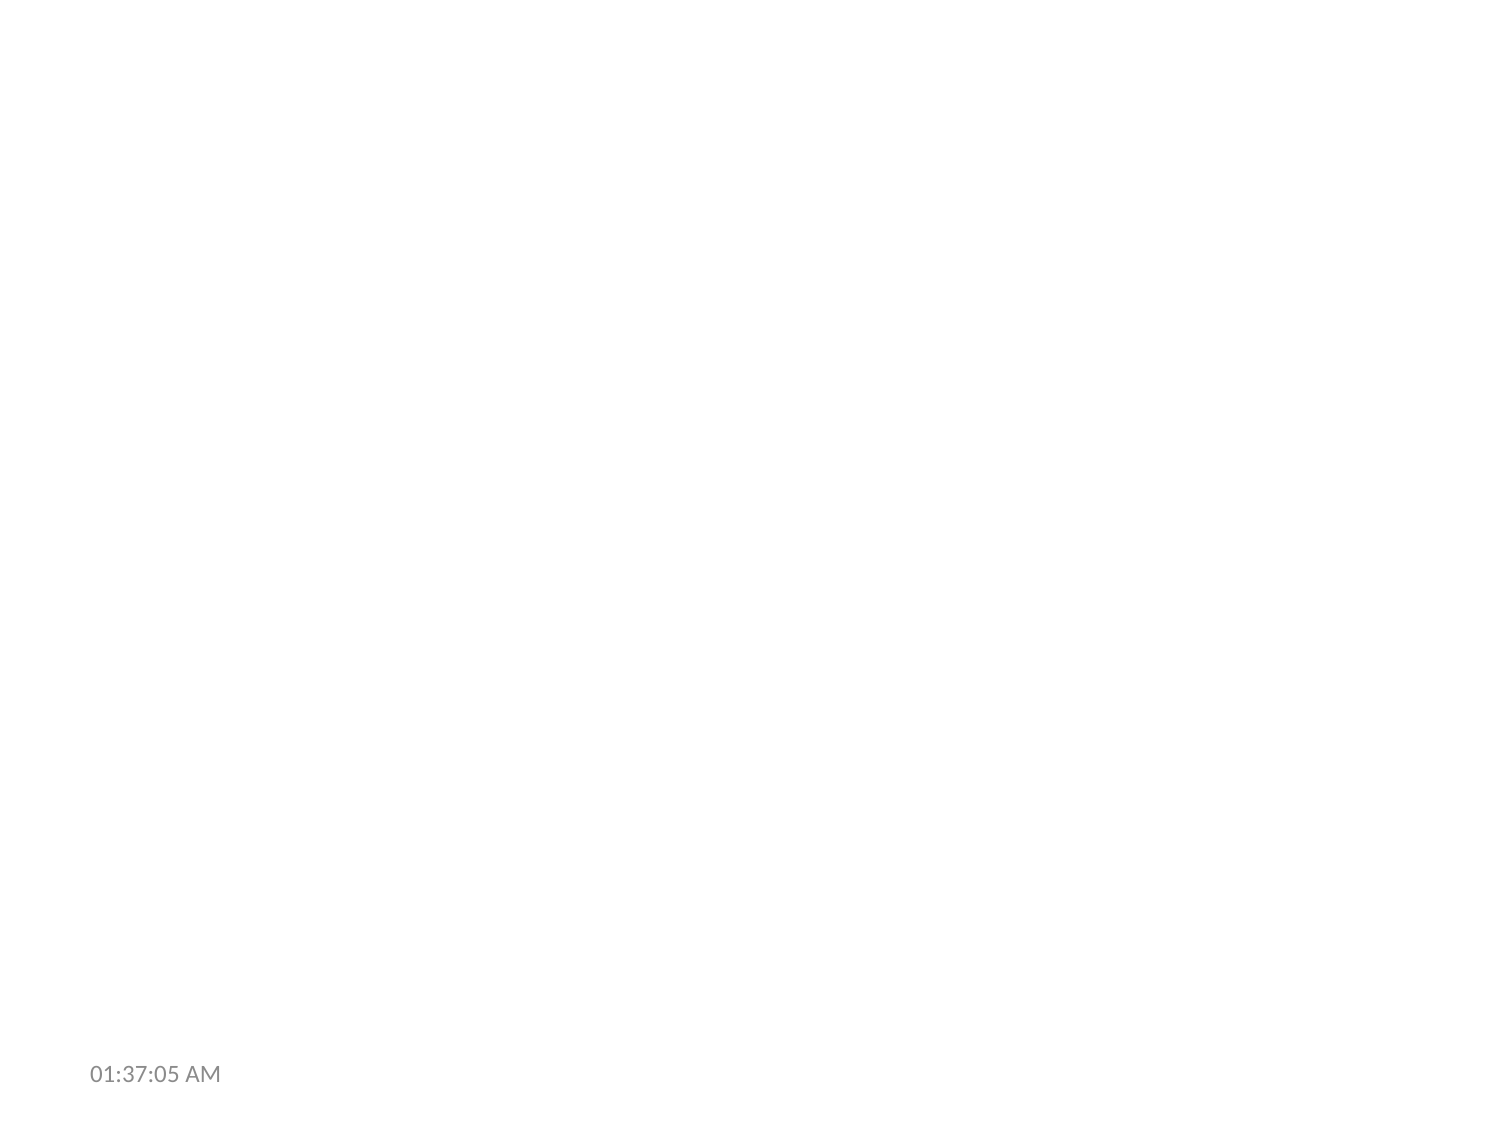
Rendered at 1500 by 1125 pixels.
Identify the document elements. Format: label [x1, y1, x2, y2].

slide_number [75, 1042, 425, 1103]
